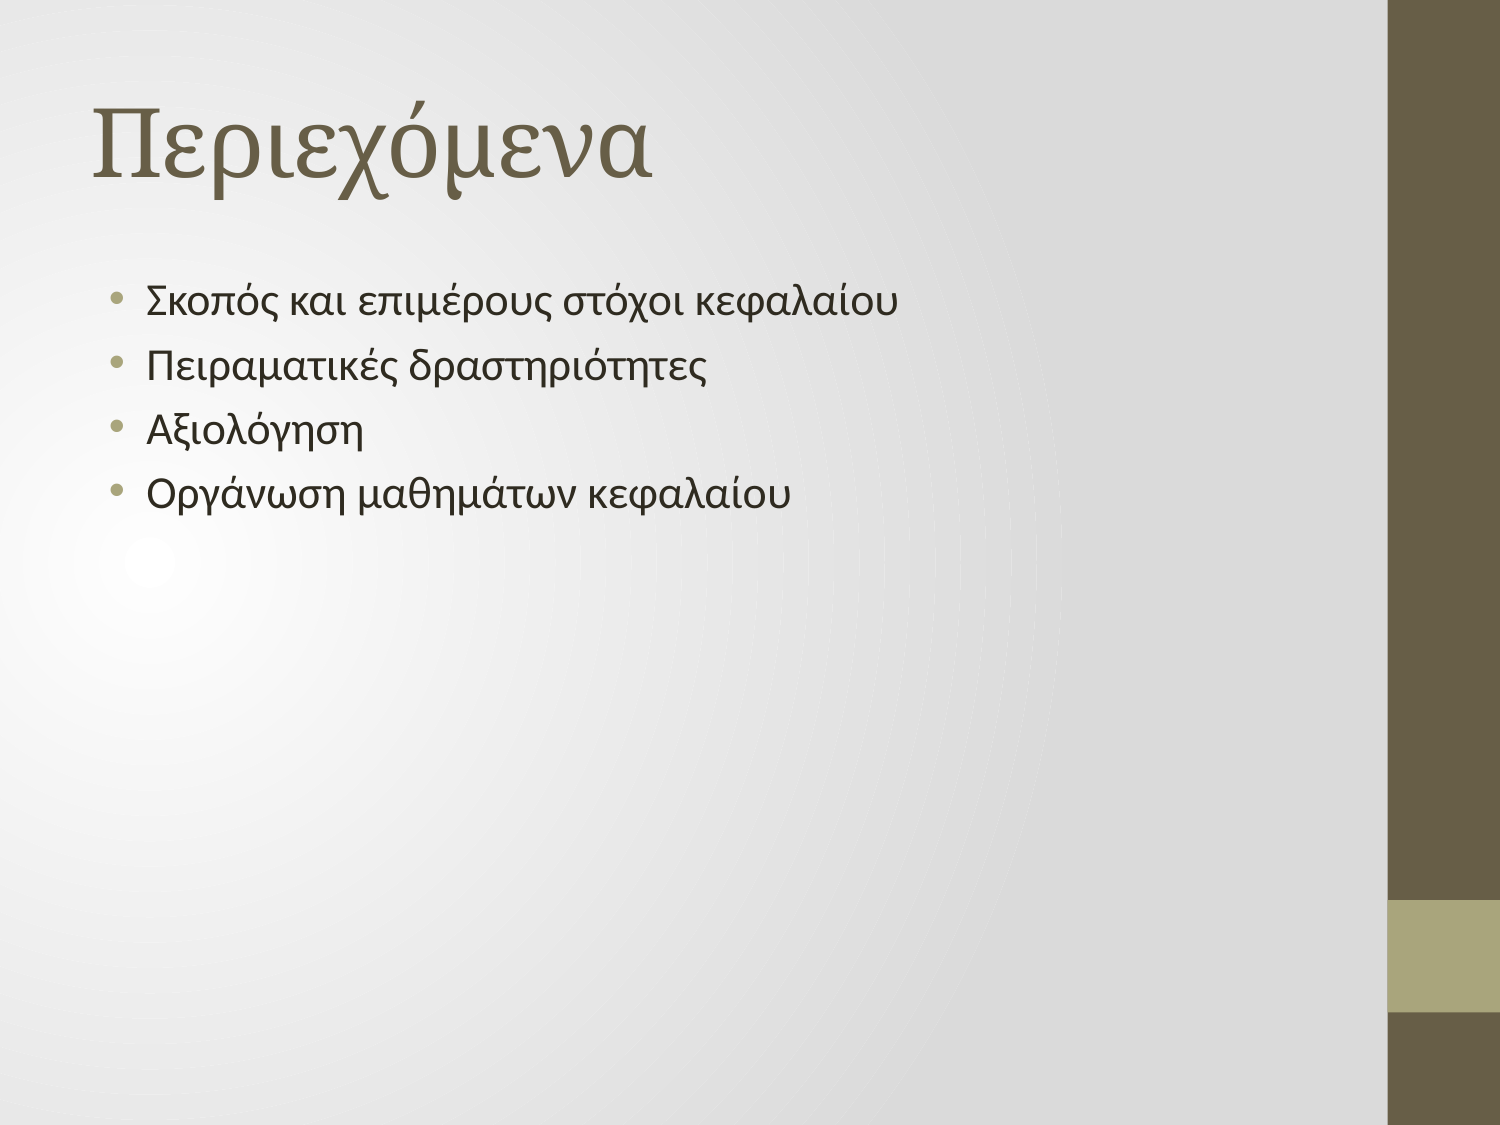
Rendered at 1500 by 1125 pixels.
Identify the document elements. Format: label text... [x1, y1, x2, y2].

title Περιεχόμενα [75, 45, 1325, 233]
list Σκοπός και επιμέρους στόχοι κεφαλαίου Πειραματικές δραστηριότητες Αξιολόγηση Οργάνωση μαθημάτων κεφαλαίου [75, 262, 1325, 1050]
